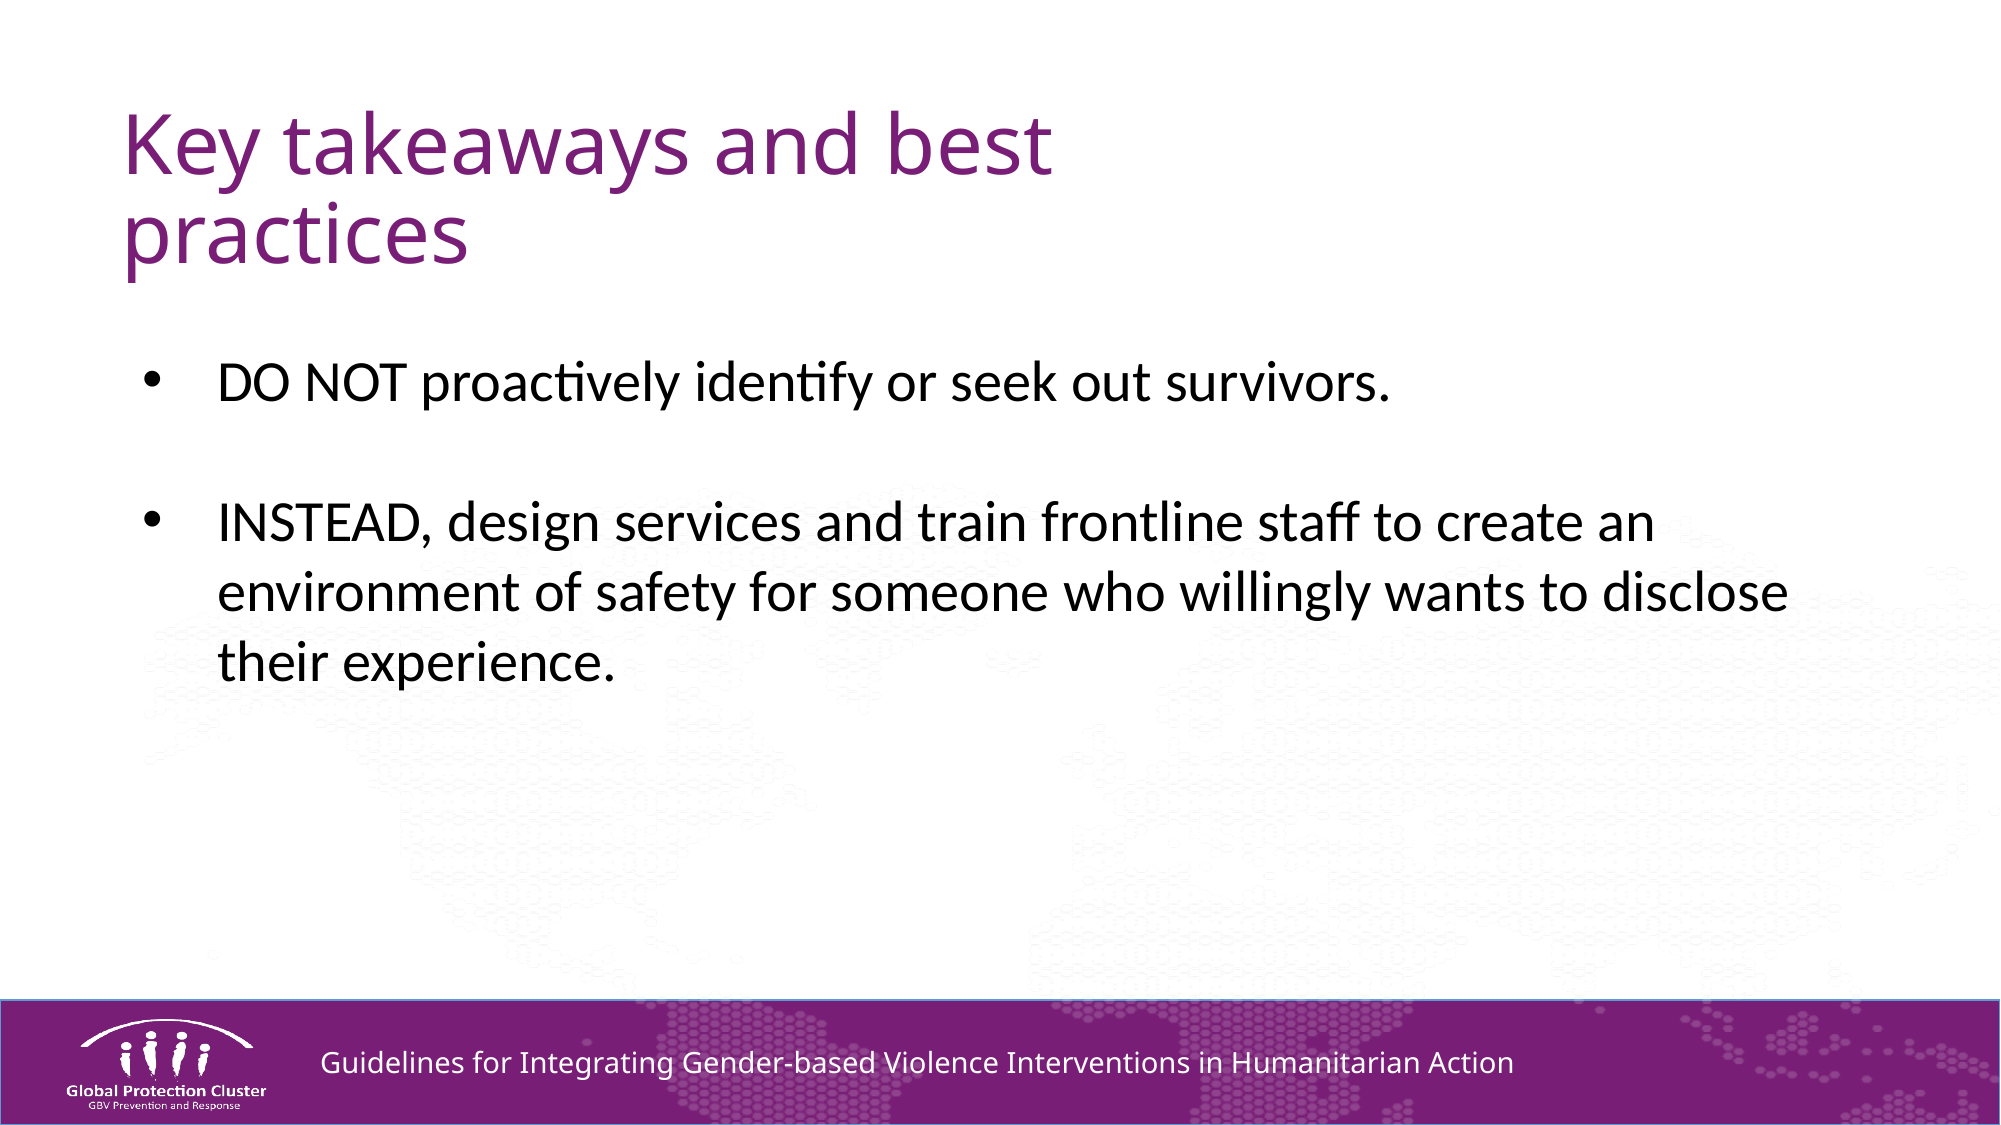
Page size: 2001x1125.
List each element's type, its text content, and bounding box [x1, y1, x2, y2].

picture [56, 254, 2001, 1125]
text_box DO NOT proactively identify or seek out survivors. INSTEAD, design services and train frontline staff to create an environment of safety for someone who willingly wants to disclose their experience. [127, 265, 1837, 701]
title Key takeaways and best practices [106, 94, 1350, 228]
